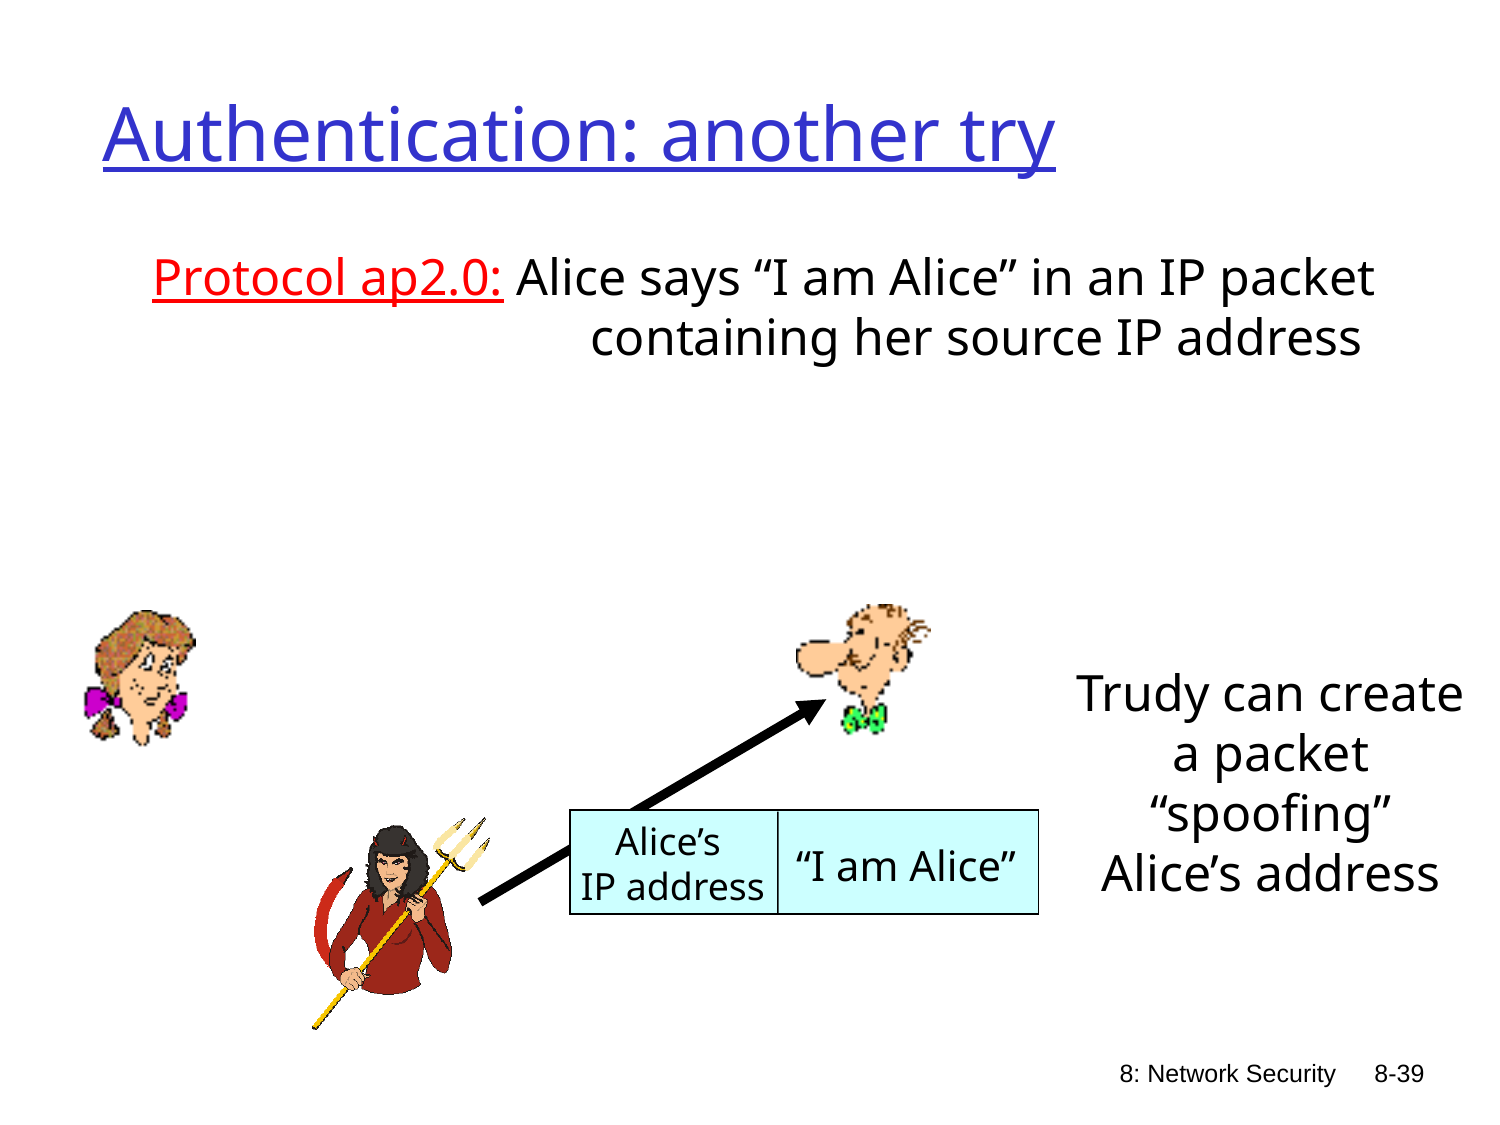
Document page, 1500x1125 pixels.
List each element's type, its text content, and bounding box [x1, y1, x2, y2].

title Authentication: another try [87, 37, 1363, 225]
text_box Trudy can create a packet “spoofing” Alice’s address [1041, 653, 1500, 909]
picture [80, 610, 196, 752]
footer 8: Network Security [876, 1050, 1352, 1125]
picture [796, 604, 931, 741]
slide_number 8-39 [1320, 1050, 1440, 1099]
text_box Protocol ap2.0: Alice says “I am Alice” in an IP packet containing her source IP address [137, 238, 1391, 373]
picture [312, 817, 490, 1030]
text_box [562, 810, 1039, 916]
